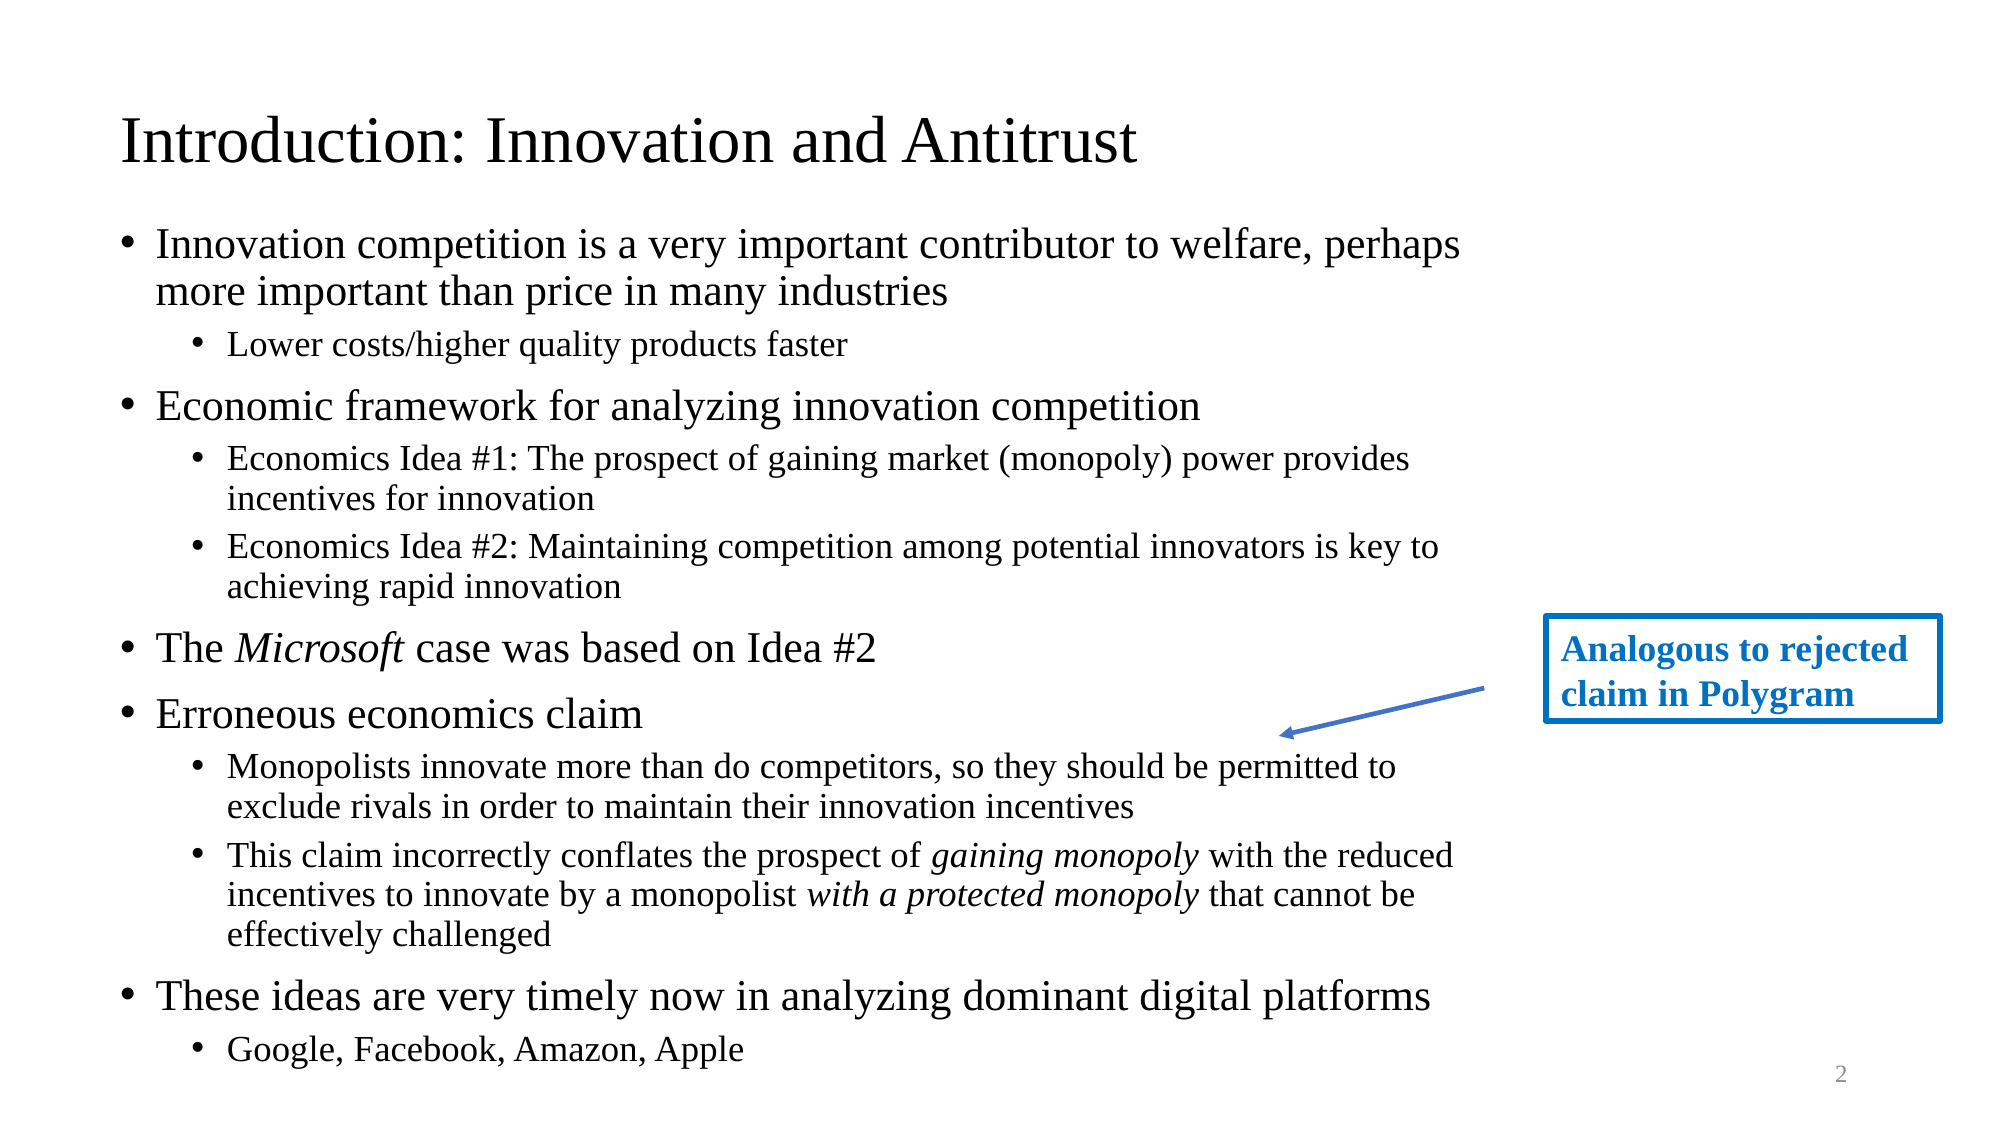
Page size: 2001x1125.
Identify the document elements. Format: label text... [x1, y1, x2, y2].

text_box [1278, 688, 1485, 736]
title Introduction: Innovation and Antitrust [105, 32, 1830, 250]
list Innovation competition is a very important contributor to welfare, perhaps more important than price in many industries Lower costs/higher quality products faster Economic framework for analyzing innovation competition Economics Idea #1: The prospect of gaining market (monopoly) power provides incentives for innovation Economics Idea #2: Maintaining competition among potential innovators is key to achieving rapid innovation The Microsoft case was based on Idea #2 Erroneous economics claim Monopolists innovate more than do competitors, so they should be permitted to exclude rivals in order to maintain their innovation incentives This claim incorrectly conflates the prospect of gaining monopoly with the reduced incentives to innovate by a monopolist with a protected monopoly that cannot be effectively challenged These ideas are very timely now in analyzing dominant digital platforms Google, Facebook, Amazon, Apple [105, 212, 1509, 1080]
slide_number 2 [1412, 1042, 1863, 1103]
text_box Analogous to rejected claim in Polygram [1546, 616, 1940, 721]
